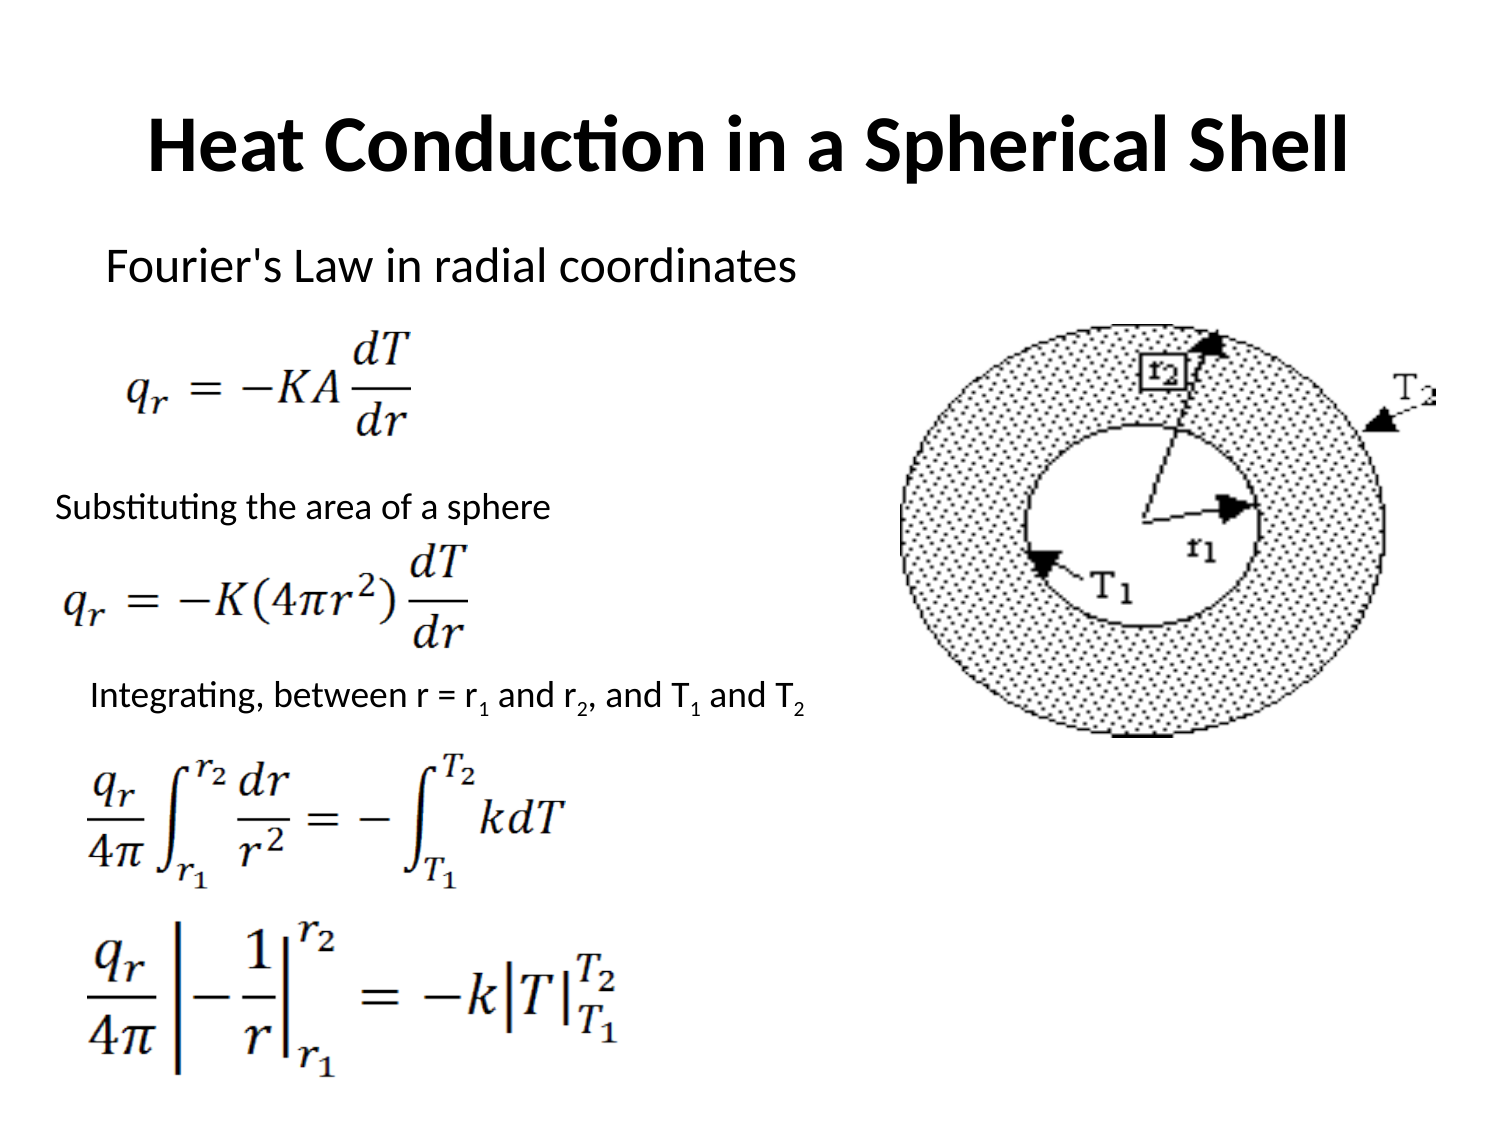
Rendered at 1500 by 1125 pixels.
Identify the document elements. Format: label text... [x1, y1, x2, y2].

text_box Integrating, between r = r1 and r2, and T1 and T2 [75, 662, 863, 729]
picture [899, 324, 1437, 739]
text_box Substituting the area of a sphere [40, 474, 567, 535]
text_box Fourier's Law in radial coordinates [90, 224, 813, 300]
picture [87, 749, 566, 901]
title Heat Conduction in a Spherical Shell [75, 45, 1425, 233]
picture [62, 537, 468, 662]
picture [124, 324, 412, 449]
picture [87, 912, 626, 1089]
